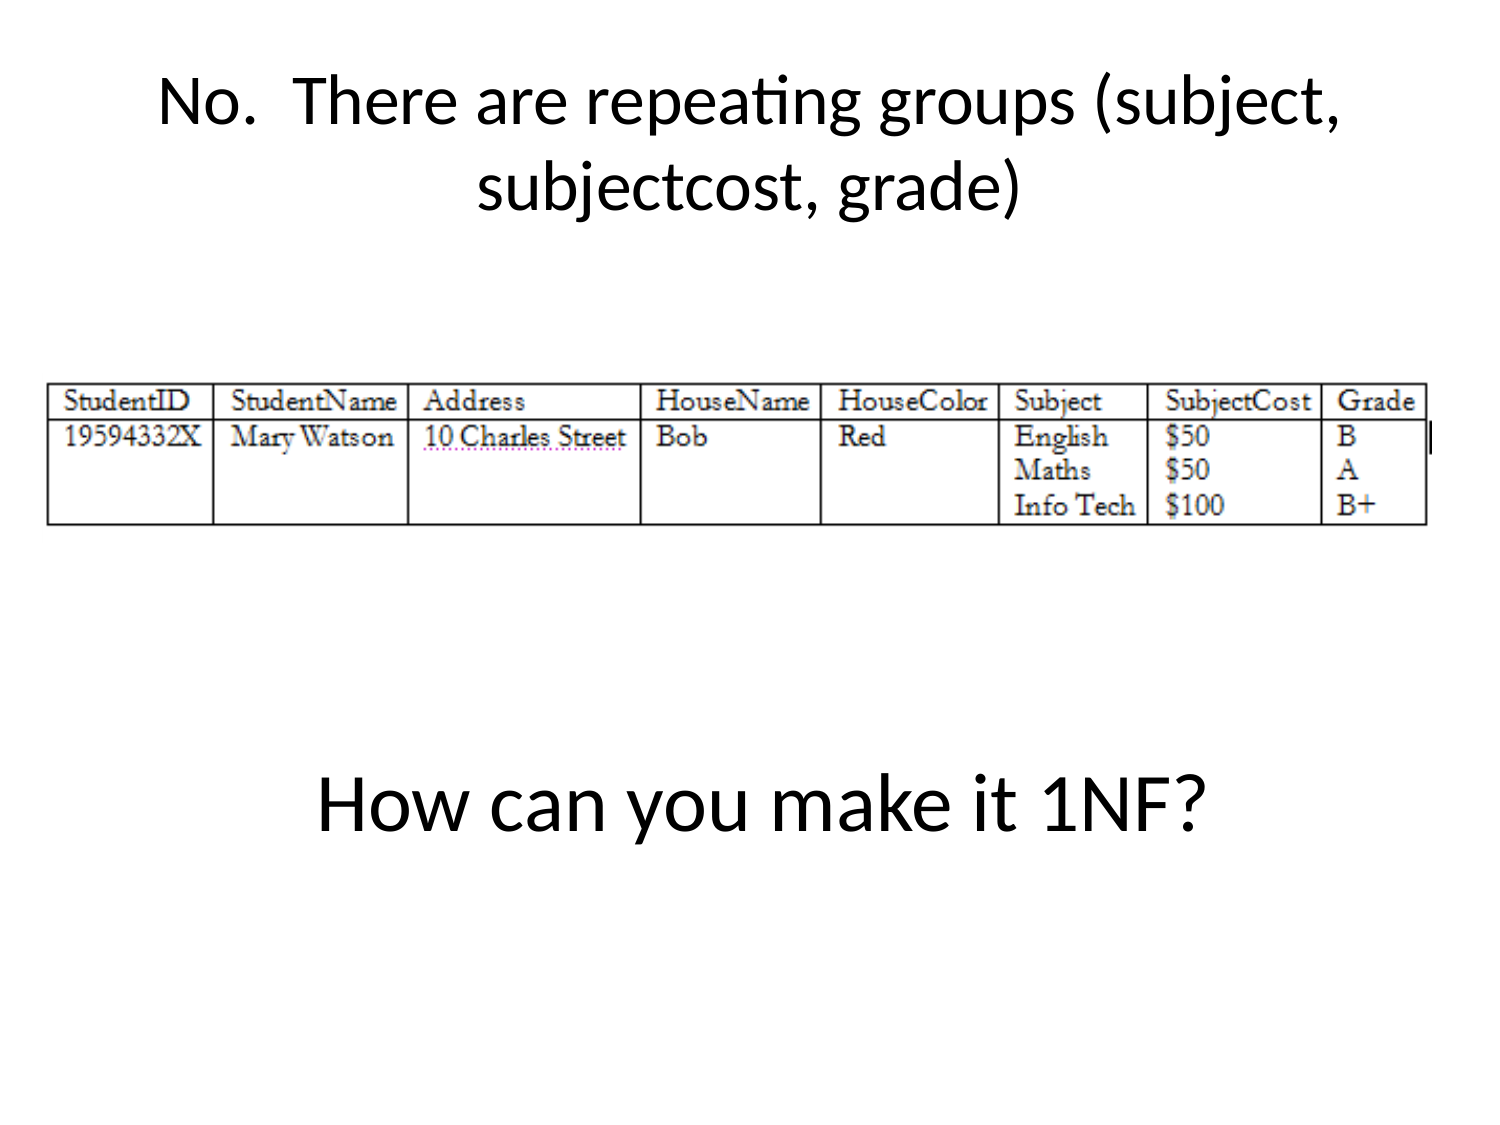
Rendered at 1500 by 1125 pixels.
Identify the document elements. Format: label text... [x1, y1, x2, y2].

title No. There are repeating groups (subject, subjectcost, grade) [75, 45, 1425, 233]
text_box How can you make it 1NF? [88, 704, 1439, 892]
picture [40, 373, 1432, 544]
